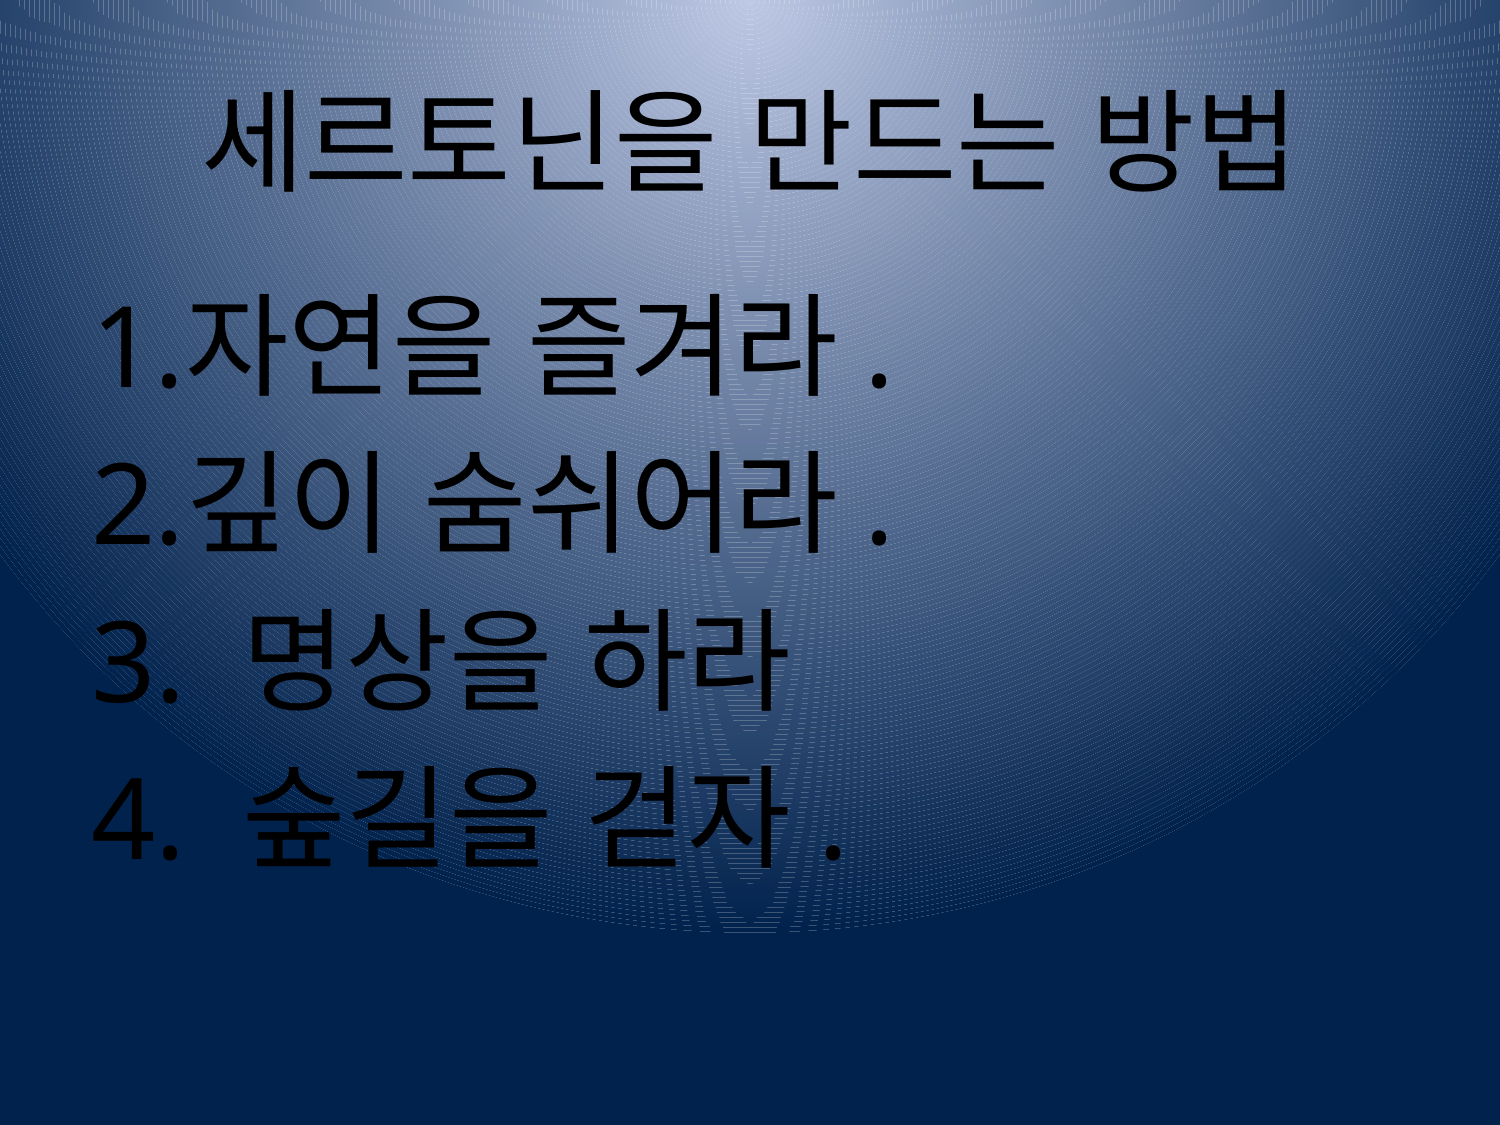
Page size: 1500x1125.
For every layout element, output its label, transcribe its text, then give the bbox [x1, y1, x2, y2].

title 세르토닌을 만드는 방법 [75, 45, 1425, 233]
list 자연을 즐겨라. 깊이 숨쉬어라. 3. 명상을 하라 4. 숲길을 걷자. [76, 267, 1414, 1005]
